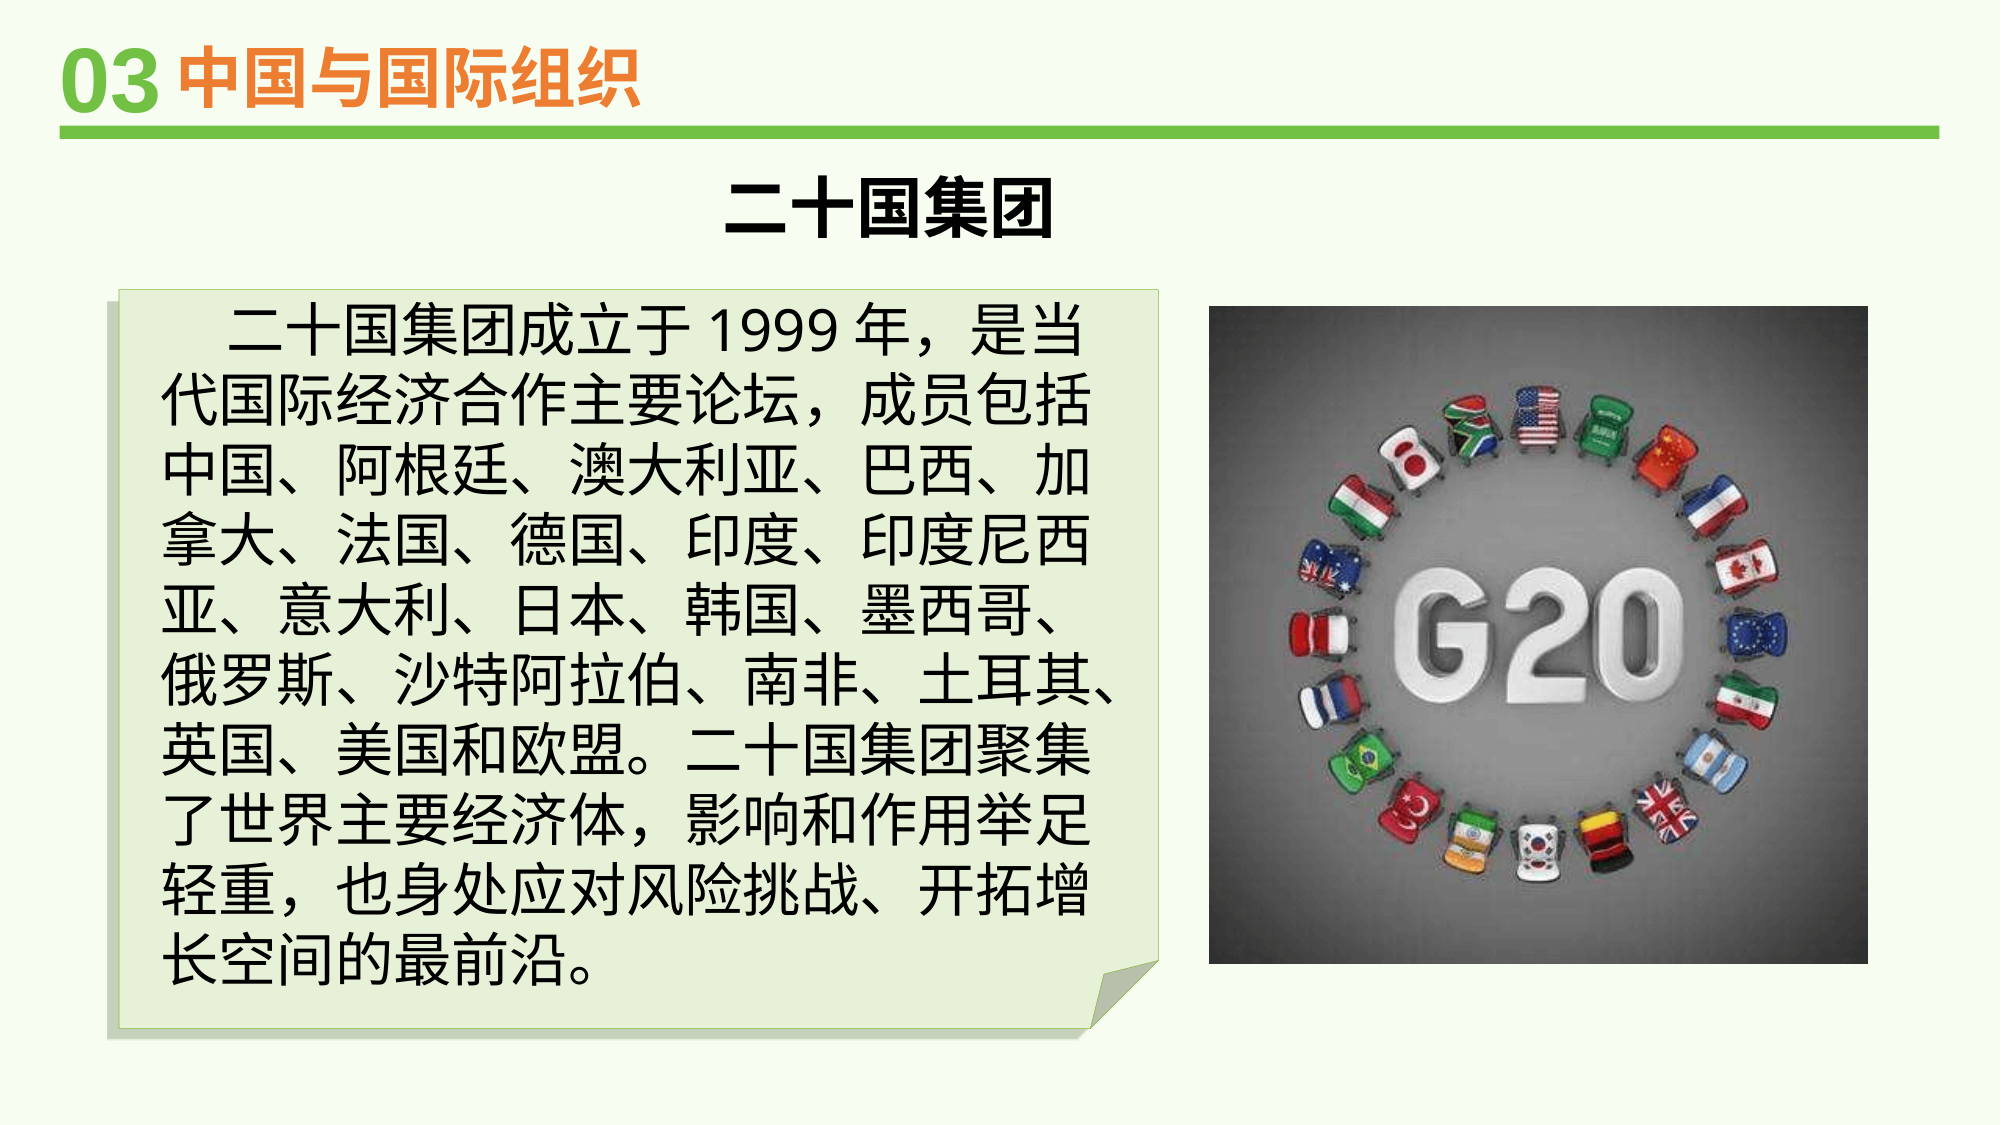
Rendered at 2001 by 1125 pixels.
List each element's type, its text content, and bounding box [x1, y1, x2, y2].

text_box 二十国集团 [523, 158, 1256, 254]
text_box 二十国集团成立于1999年，是当代国际经济合作主要论坛，成员包括中国、阿根廷、澳大利亚、巴西、加拿大、法国、德国、印度、印度尼西亚、意大利、日本、韩国、墨西哥、俄罗斯、沙特阿拉伯、南非、土耳其、英国、美国和欧盟。二十国集团聚集了世界主要经济体，影响和作用举足轻重，也身处应对风险挑战、开拓增长空间的最前沿。 [117, 288, 1162, 1030]
text_box 03 [59, 24, 161, 125]
picture [1209, 306, 1868, 964]
text_box [59, 125, 1940, 140]
text_box 中国与国际组织 [161, 28, 811, 123]
